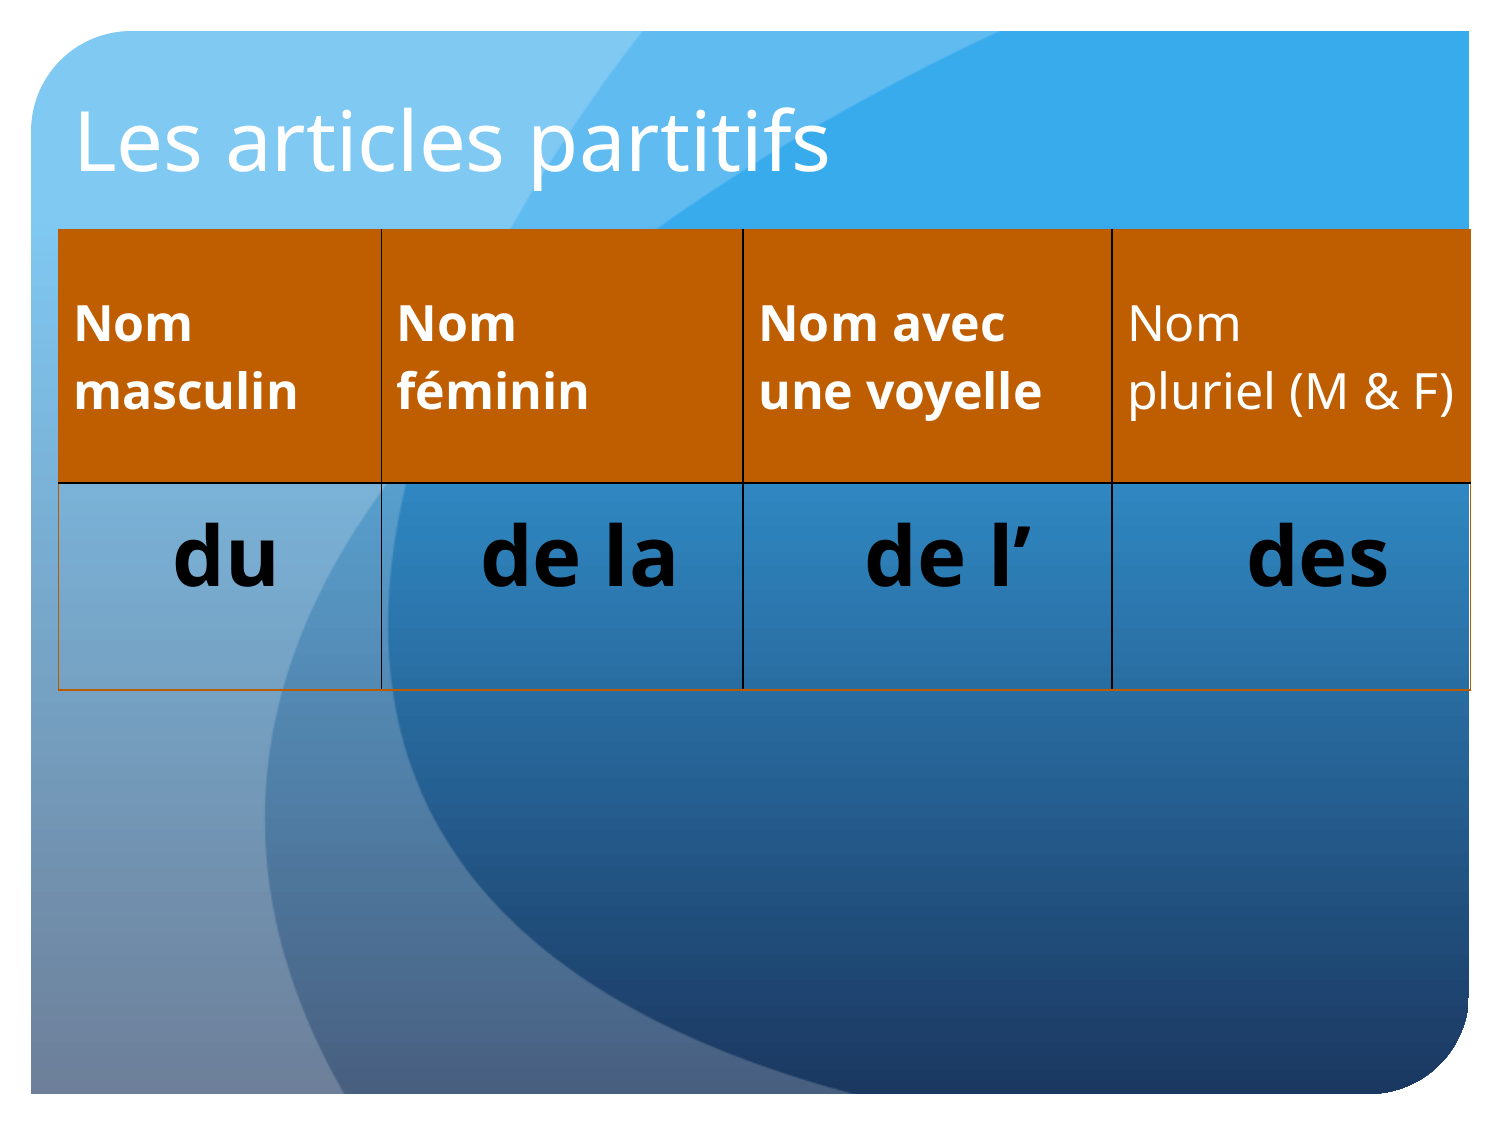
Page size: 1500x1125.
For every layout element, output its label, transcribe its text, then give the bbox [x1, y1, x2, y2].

text_box du [158, 496, 296, 611]
table_header Nom féminin [382, 230, 742, 482]
table_cell [1113, 484, 1470, 689]
table_header Nom avec une voyelle [744, 230, 1111, 482]
table_header Nom masculin [59, 230, 381, 482]
picture [25, 30, 1474, 1095]
table_cell [382, 484, 742, 689]
table_cell [59, 484, 381, 689]
table_cell [744, 484, 1111, 689]
title Les articles partitifs [58, 79, 975, 197]
table_header Nom pluriel (M & F) [1113, 230, 1470, 482]
text_box de l’ [849, 496, 1047, 611]
text_box de la [465, 496, 717, 611]
text_box des [1231, 496, 1405, 611]
